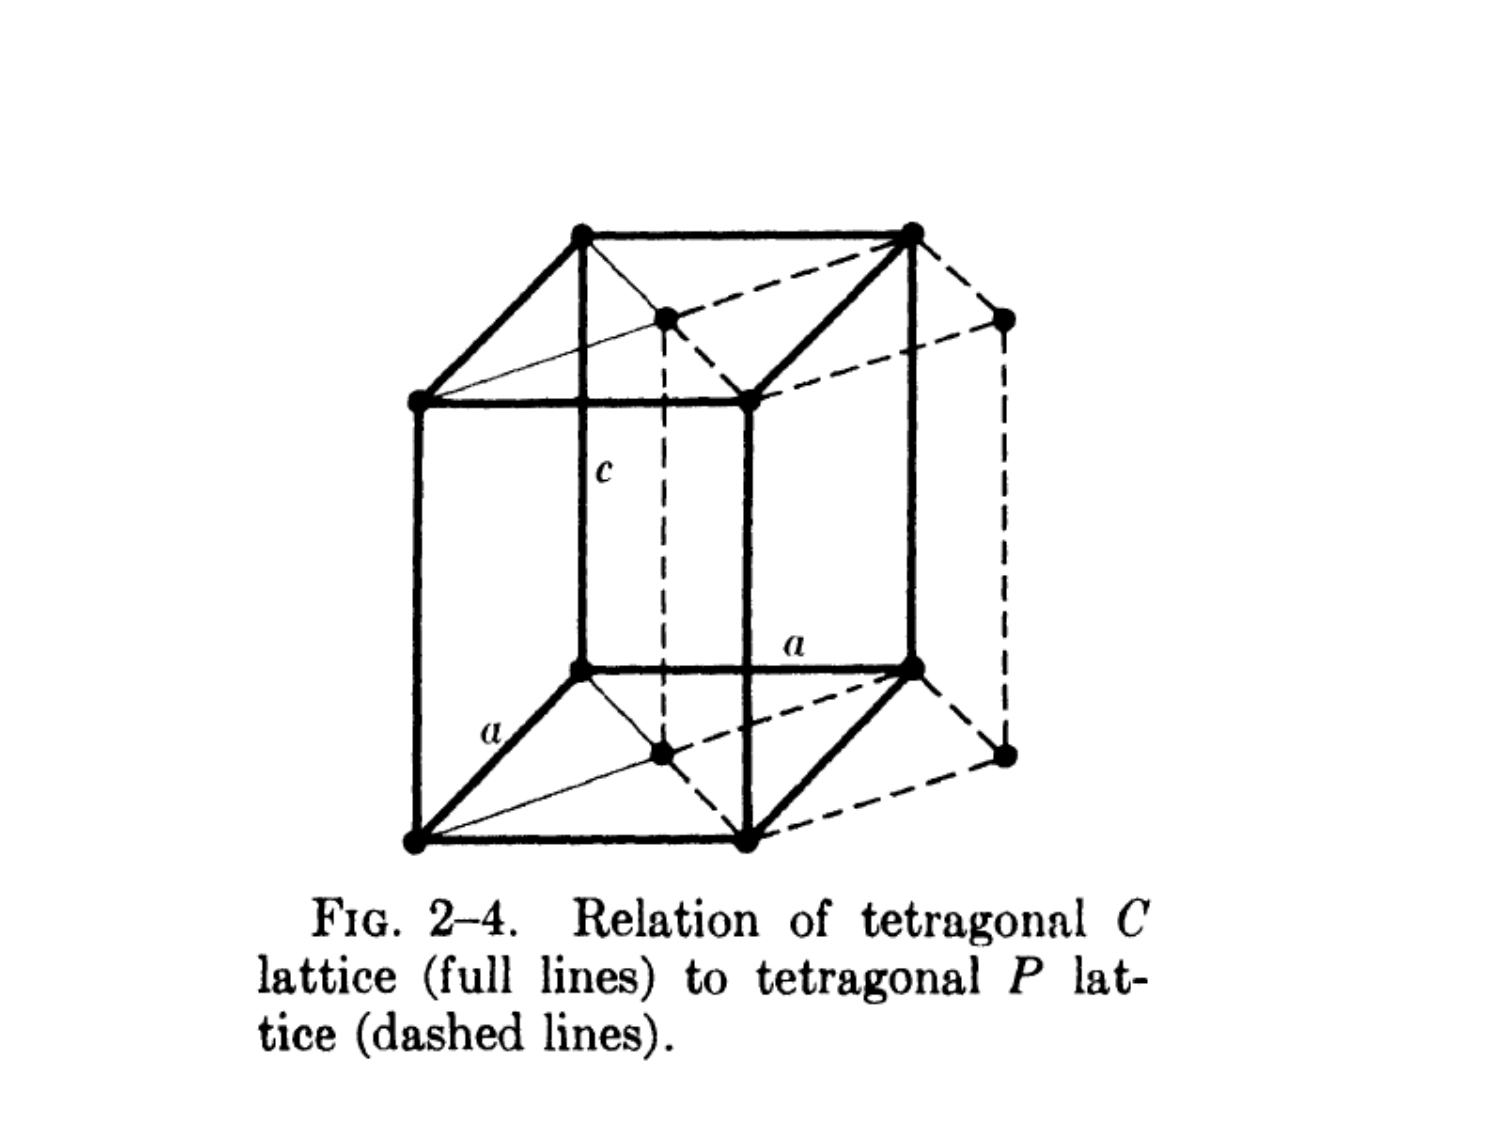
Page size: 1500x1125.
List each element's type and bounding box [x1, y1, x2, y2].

picture [212, 149, 1163, 1076]
